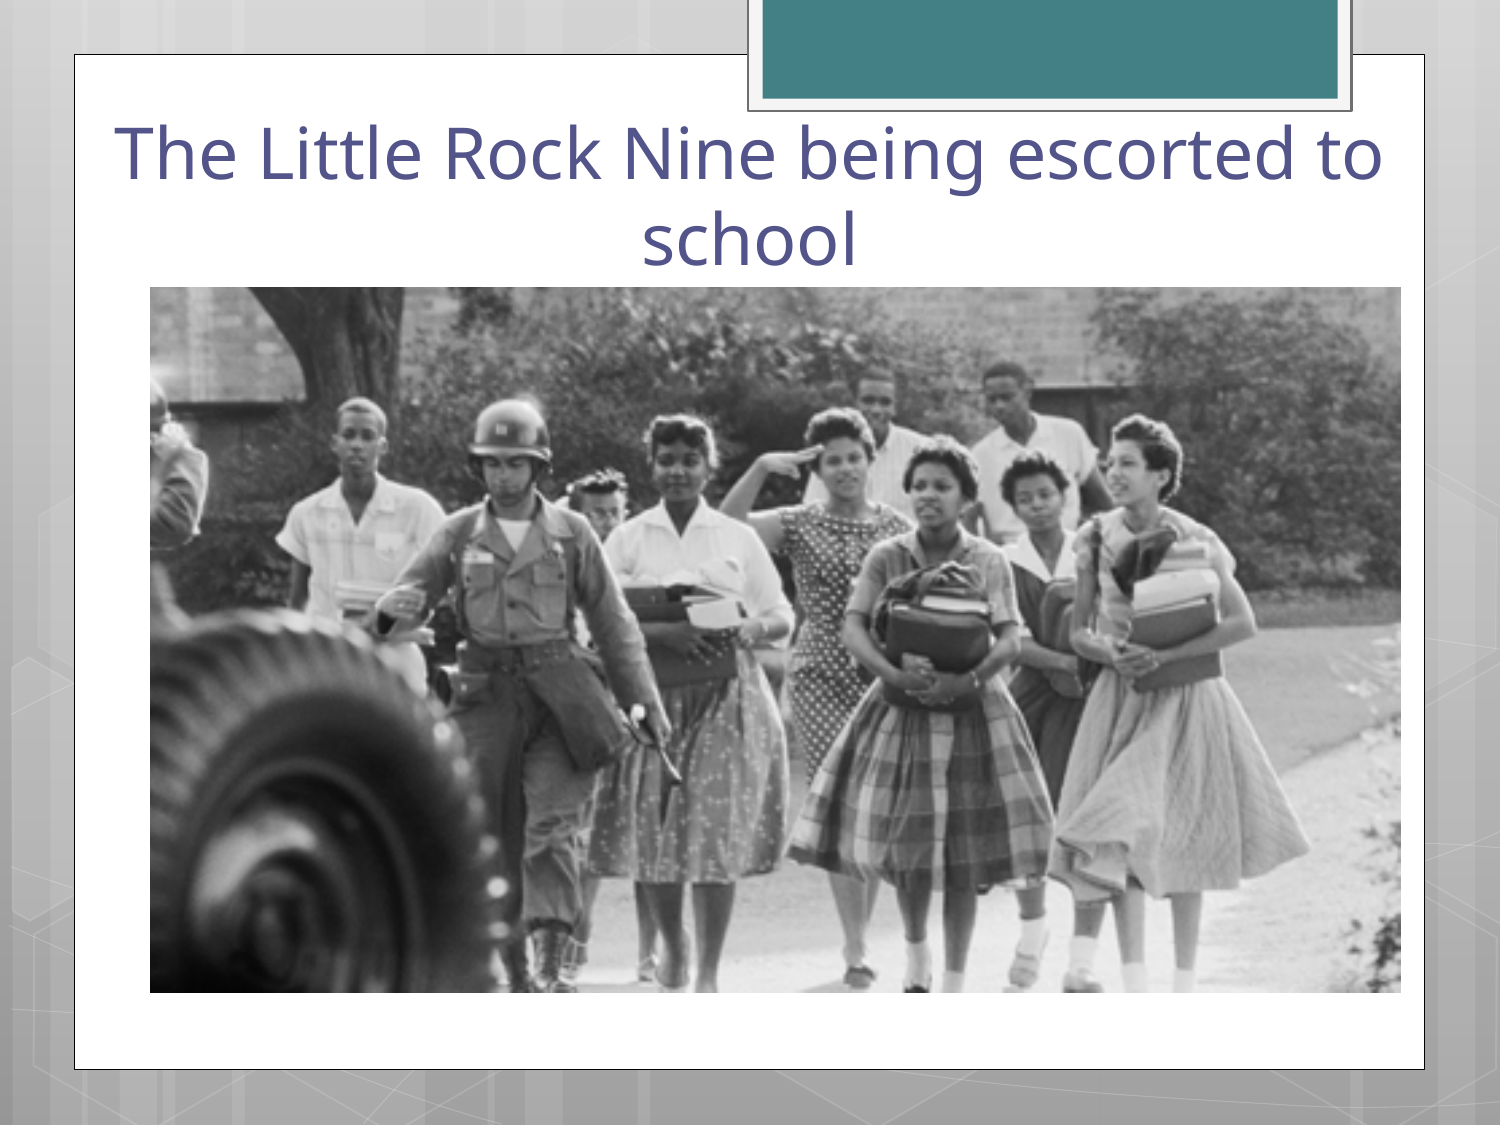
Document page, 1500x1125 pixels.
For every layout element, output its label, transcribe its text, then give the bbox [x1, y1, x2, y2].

picture [149, 287, 1402, 993]
title The Little Rock Nine being escorted to school [75, 99, 1425, 288]
